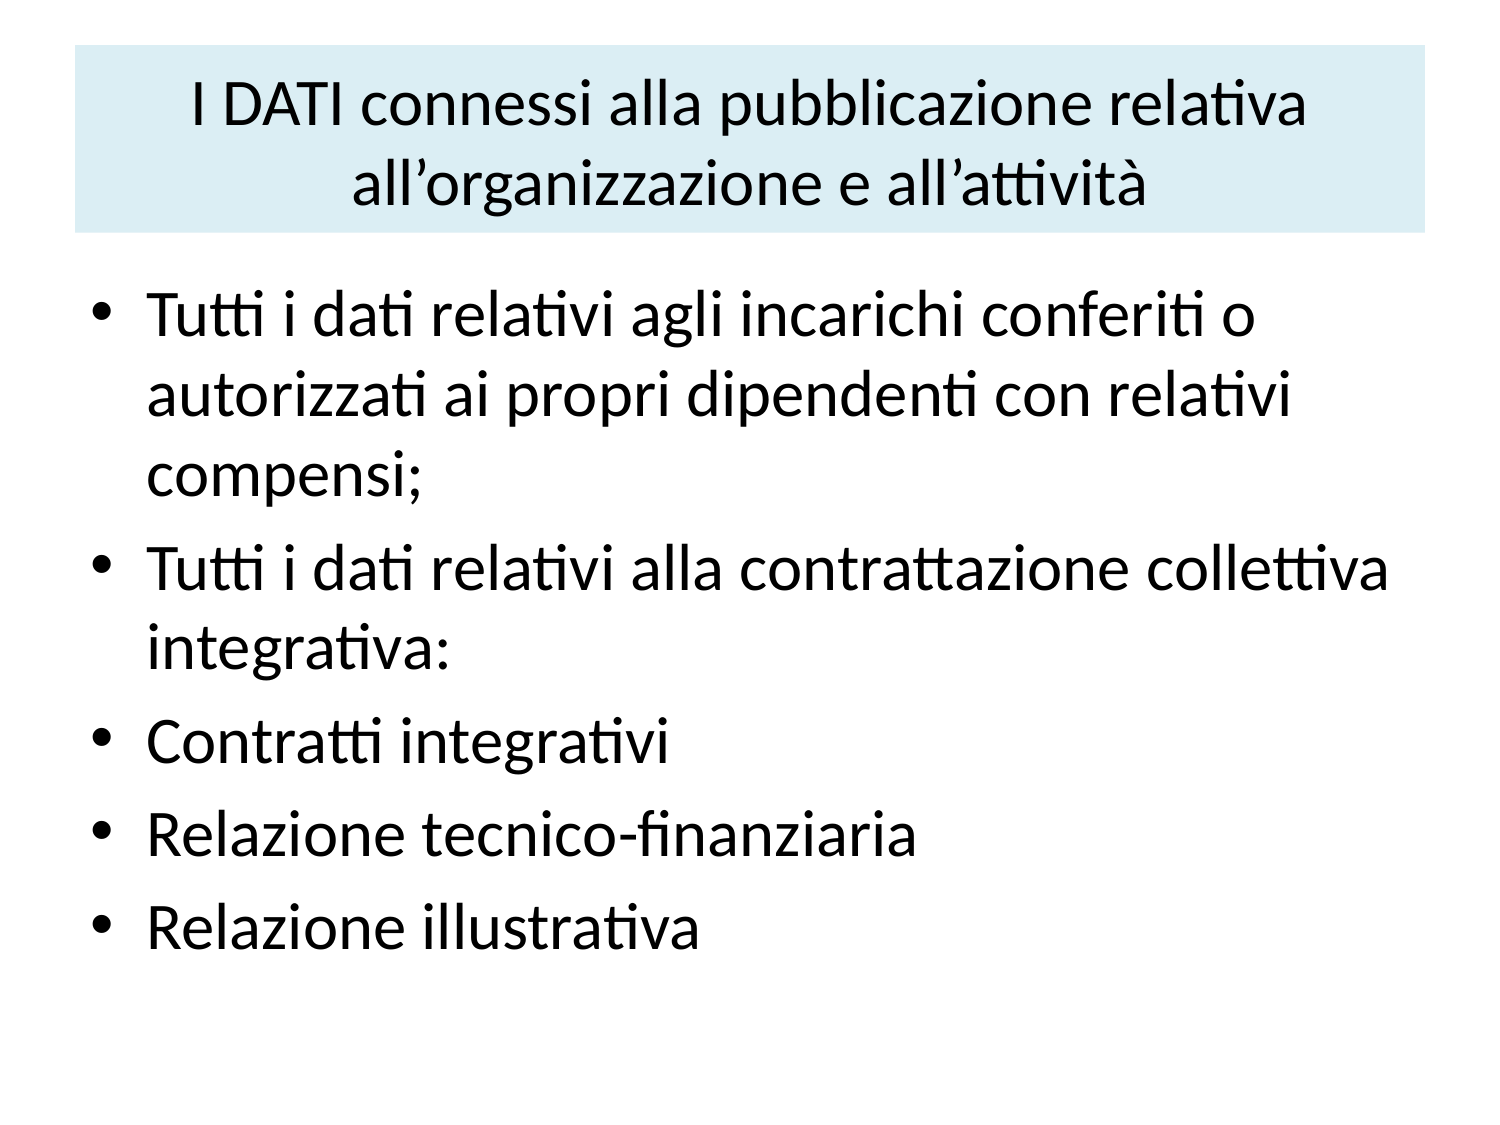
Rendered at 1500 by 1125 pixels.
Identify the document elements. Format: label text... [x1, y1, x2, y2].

title I DATI connessi alla pubblicazione relativa all’organizzazione e all’attività [74, 44, 1426, 233]
list Tutti i dati relativi agli incarichi conferiti o autorizzati ai propri dipendenti con relativi compensi; Tutti i dati relativi alla contrattazione collettiva integrativa: Contratti integrativi Relazione tecnico-finanziaria Relazione illustrativa [74, 262, 1426, 1006]
